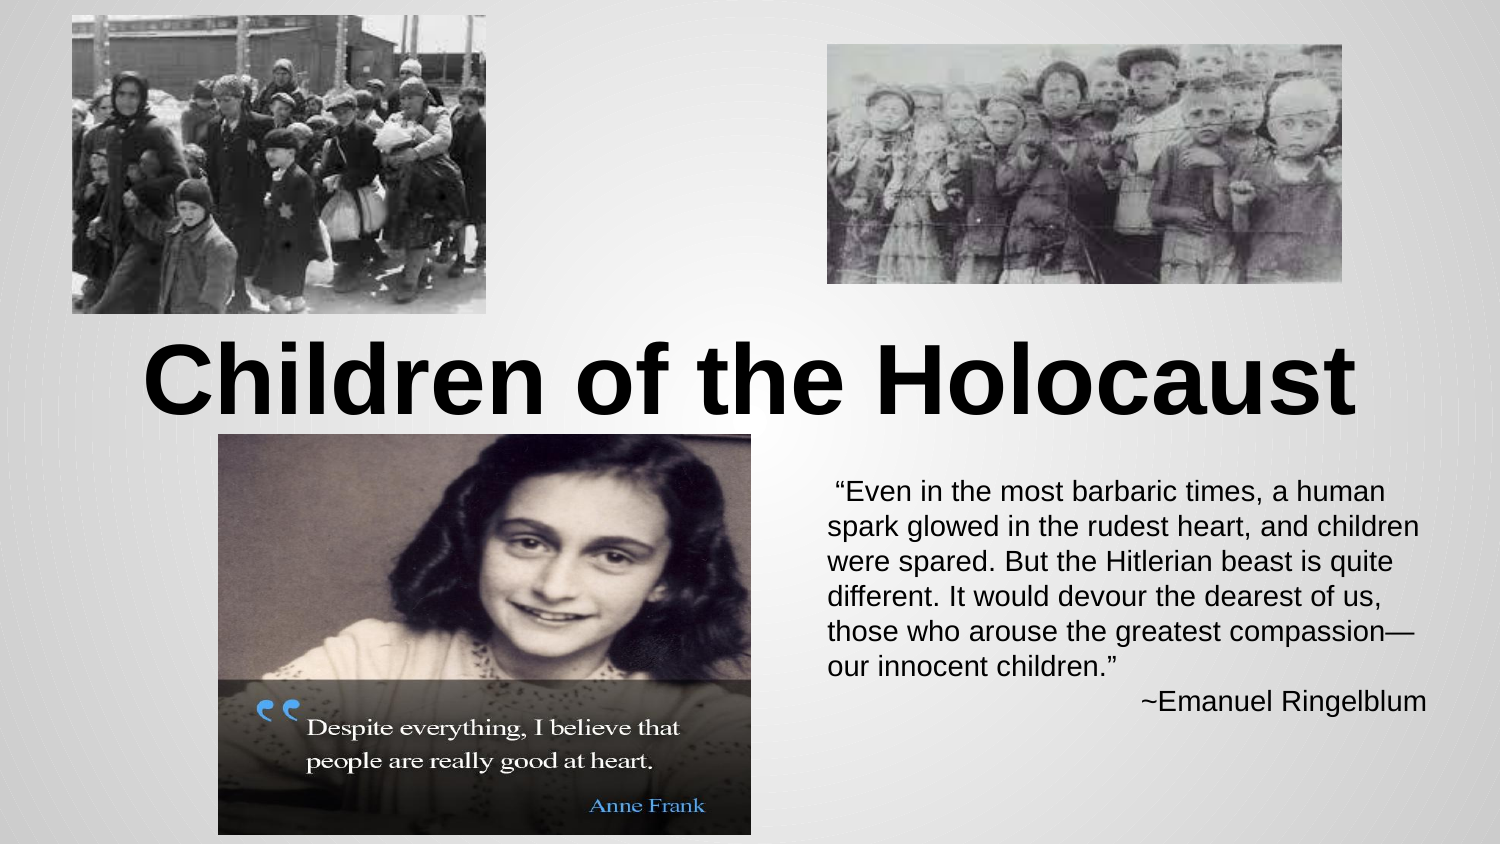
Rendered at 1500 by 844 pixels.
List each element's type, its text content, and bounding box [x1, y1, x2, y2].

picture [72, 14, 486, 314]
title Children of the Holocaust [112, 259, 1388, 450]
picture [827, 44, 1343, 285]
picture [217, 434, 751, 835]
text_box “Even in the most barbaric times, a human spark glowed in the rudest heart, and children were spared. But the Hitlerian beast is quite different. It would devour the dearest of us, those who arouse the greatest compassion—our innocent children.” ~Emanuel Ringelblum [812, 457, 1469, 813]
